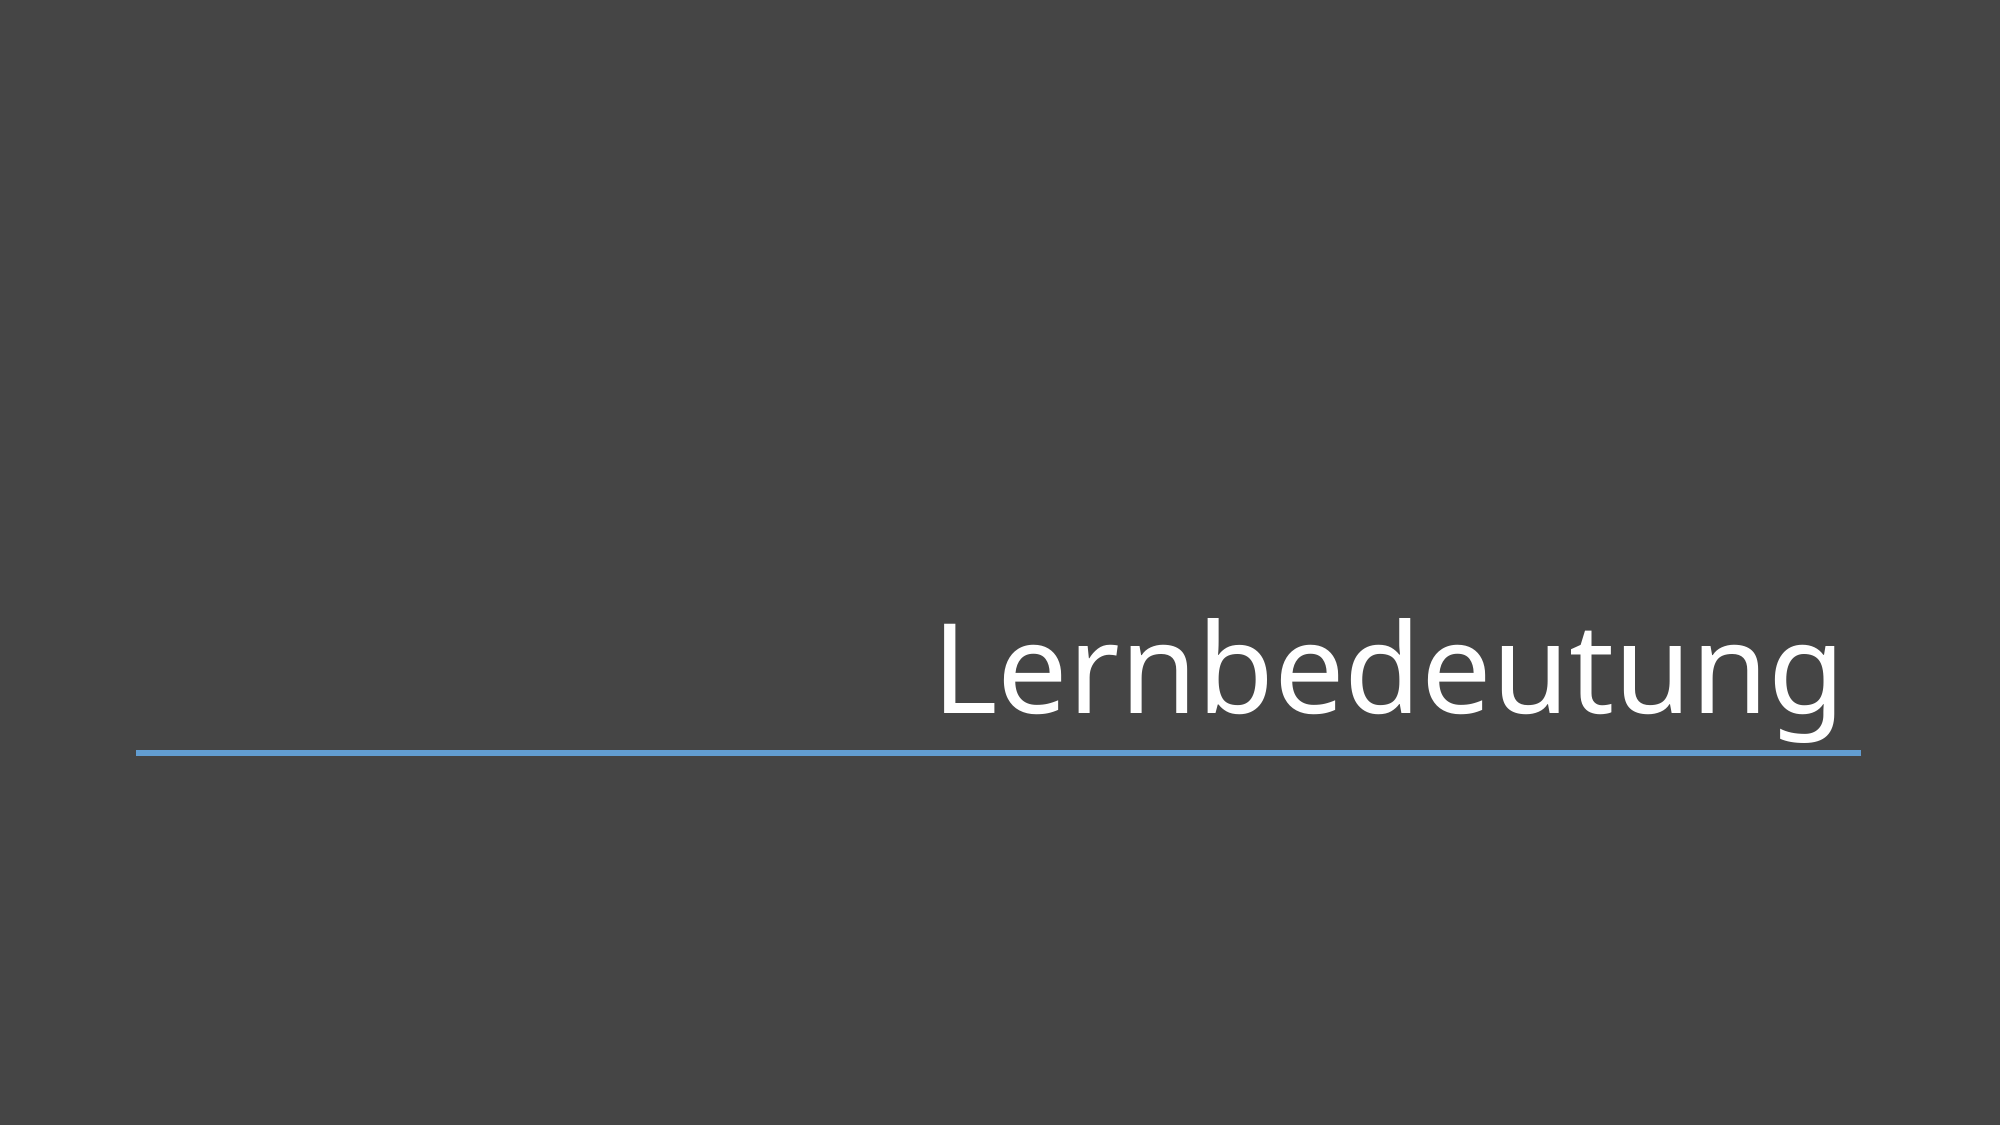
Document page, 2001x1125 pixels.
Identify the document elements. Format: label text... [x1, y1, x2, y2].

title Lernbedeutung [136, 280, 1862, 749]
